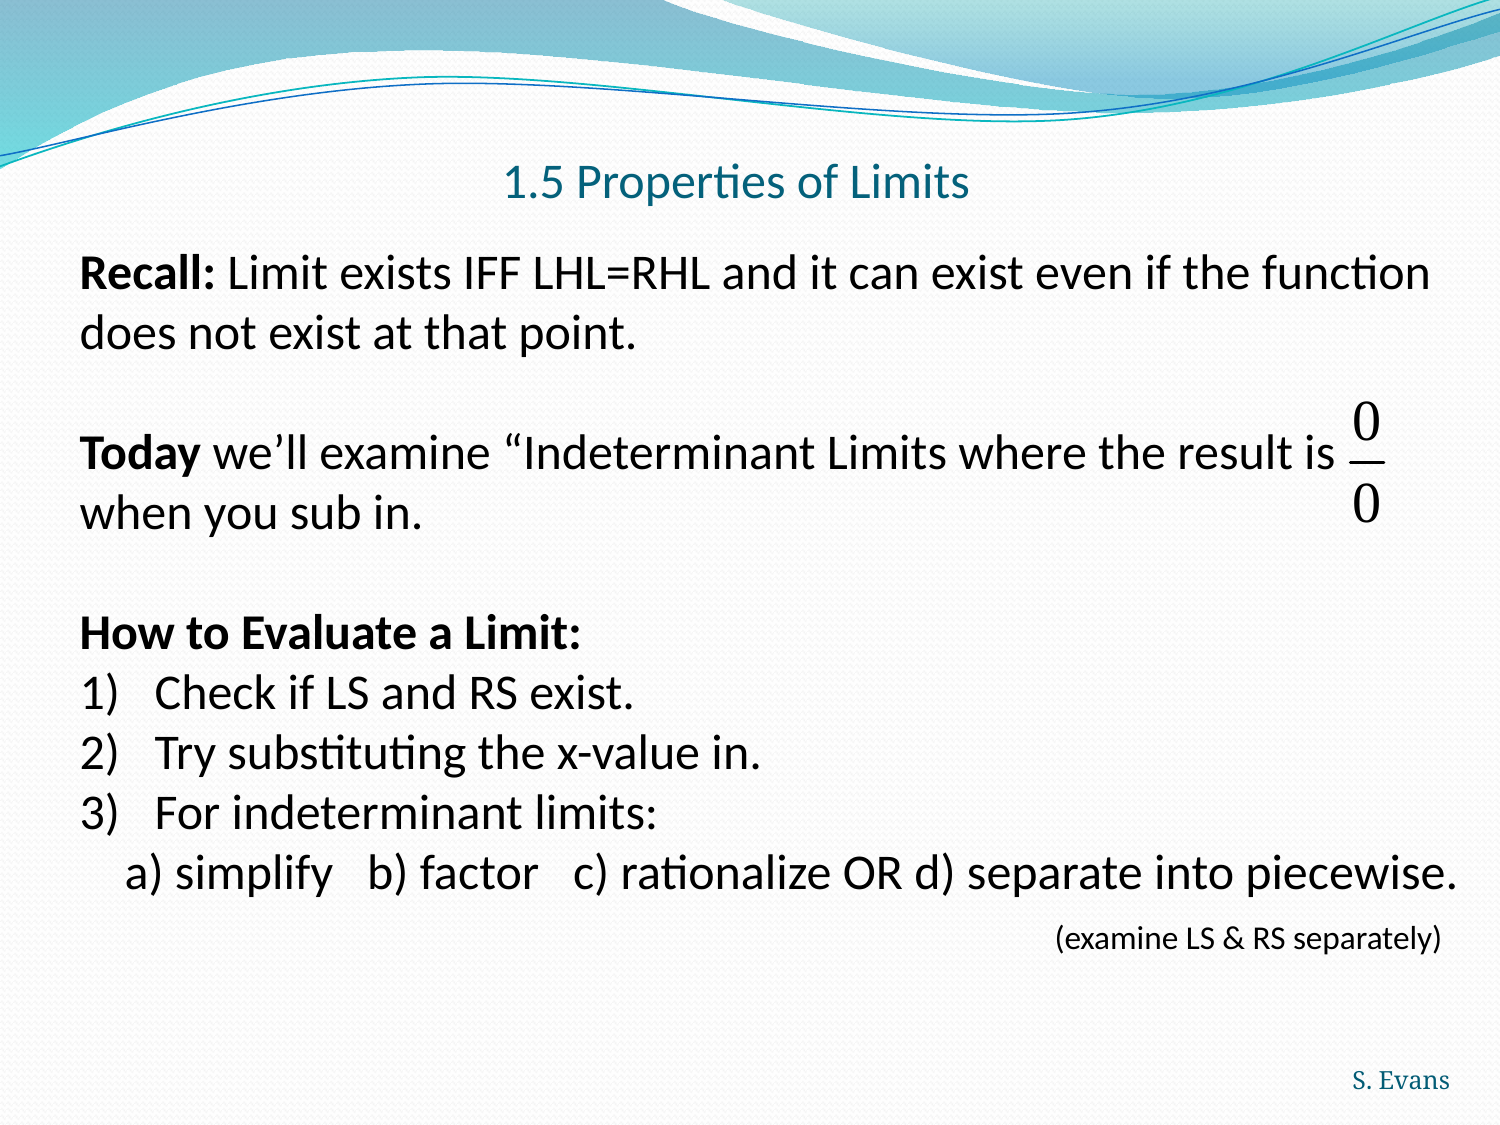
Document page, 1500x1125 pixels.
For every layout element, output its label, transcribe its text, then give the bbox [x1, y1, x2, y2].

text_box Recall: Limit exists IFF LHL=RHL and it can exist even if the function does not exist at that point. Today we’ll examine “Indeterminant Limits where the result is when you sub in. How to Evaluate a Limit: Check if LS and RS exist. Try substituting the x-value in. For indeterminant limits: a) simplify b) factor c) rationalize OR d) separate into piecewise. (examine LS & RS separately) [64, 231, 1500, 1072]
footer S. Evans [1352, 1072, 1453, 1095]
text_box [1340, 385, 1395, 536]
title 1.5 Properties of Limits [501, 115, 987, 209]
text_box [1333, 386, 1399, 549]
